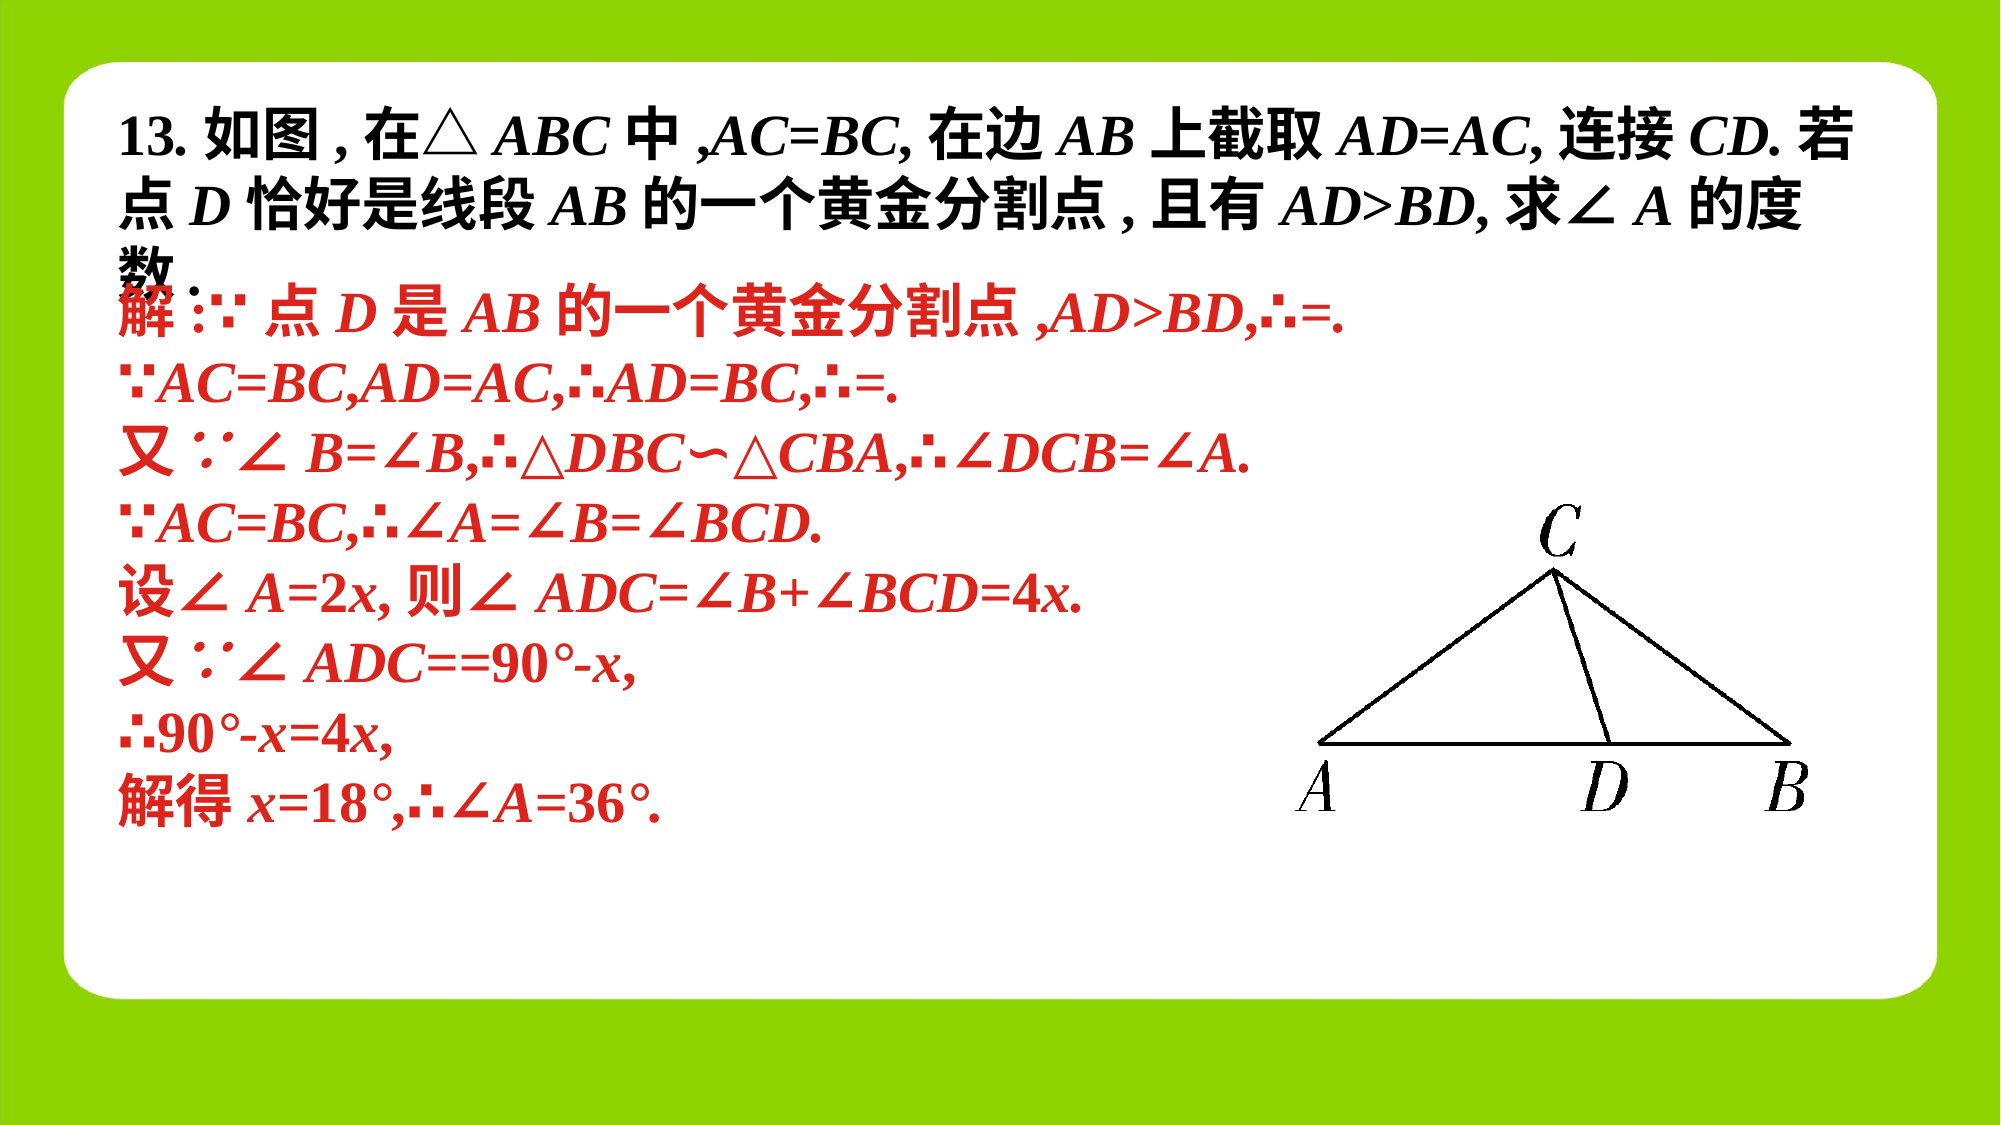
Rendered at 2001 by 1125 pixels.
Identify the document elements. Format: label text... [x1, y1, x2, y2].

picture [0, 0, 2001, 1125]
text_box 13.如图,在△ABC中,AC=BC,在边AB上截取AD=AC,连接CD.若点D恰好是线段AB的一个黄金分割点,且有AD>BD,求∠A的度数. [102, 90, 1874, 315]
